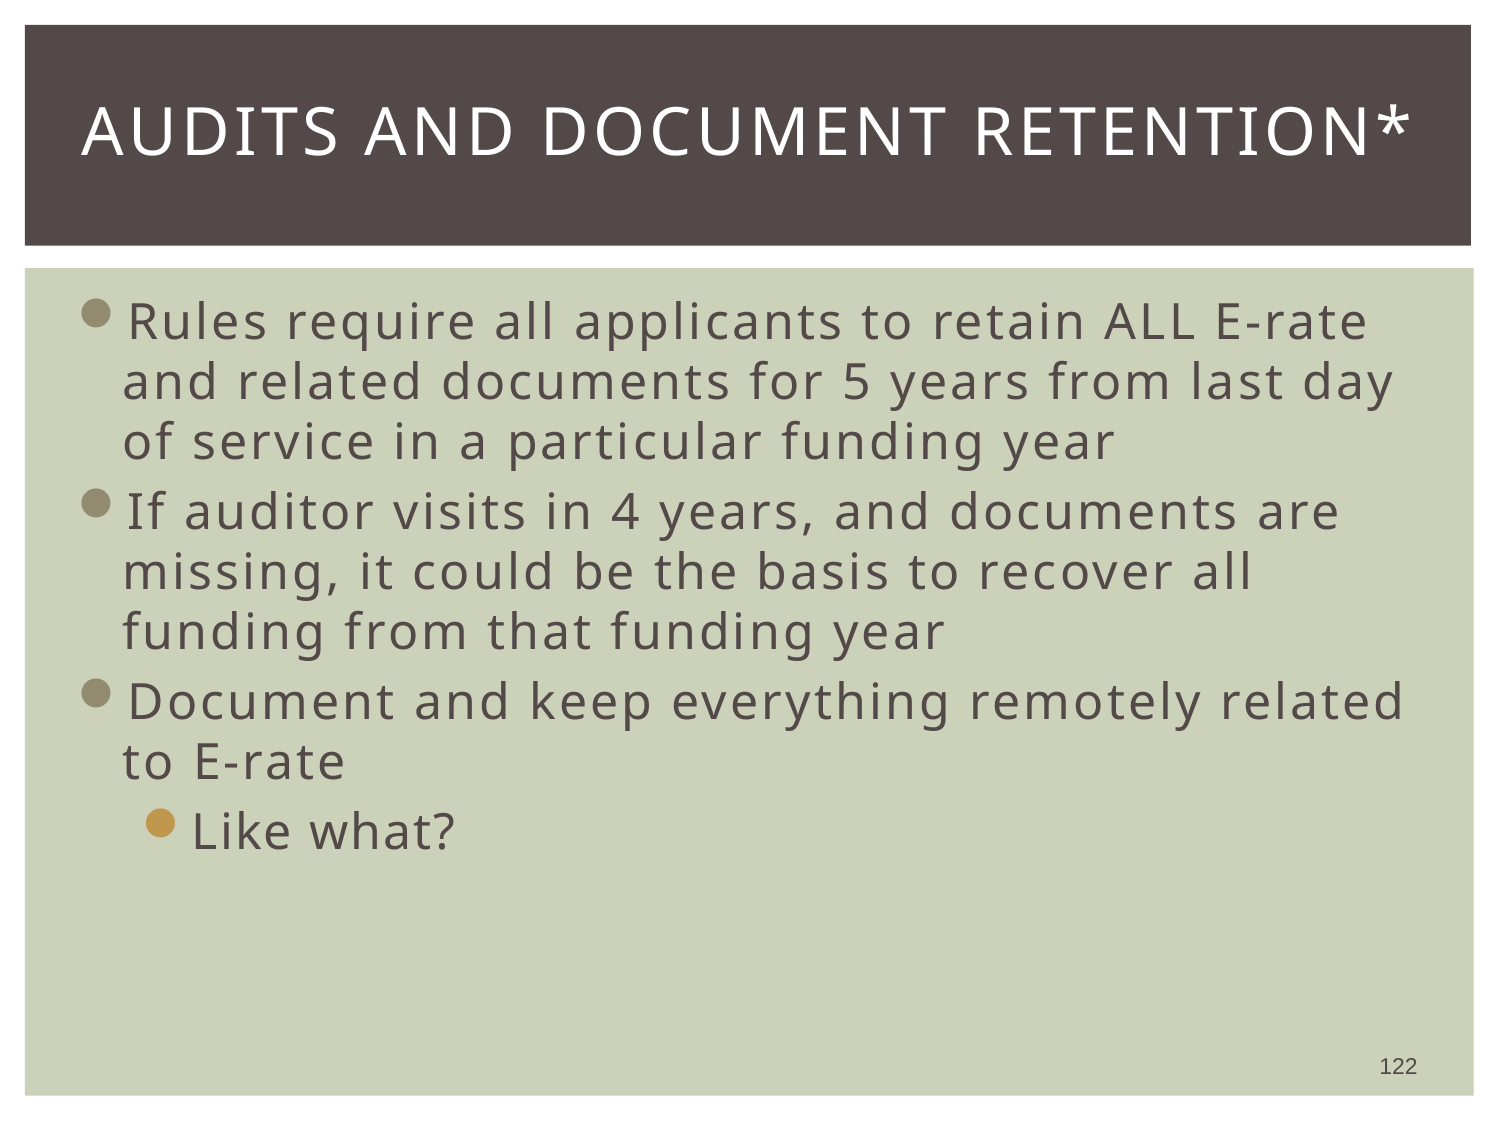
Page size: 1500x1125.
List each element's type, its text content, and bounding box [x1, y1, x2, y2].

list Rules require all applicants to retain ALL E-rate and related documents for 5 years from last day of service in a particular funding year If auditor visits in 4 years, and documents are missing, it could be the basis to recover all funding from that funding year Document and keep everything remotely related to E-rate Like what? [62, 282, 1442, 1005]
slide_number 122 [1349, 1041, 1448, 1089]
title Audits and Document Retention* [62, 99, 1438, 238]
